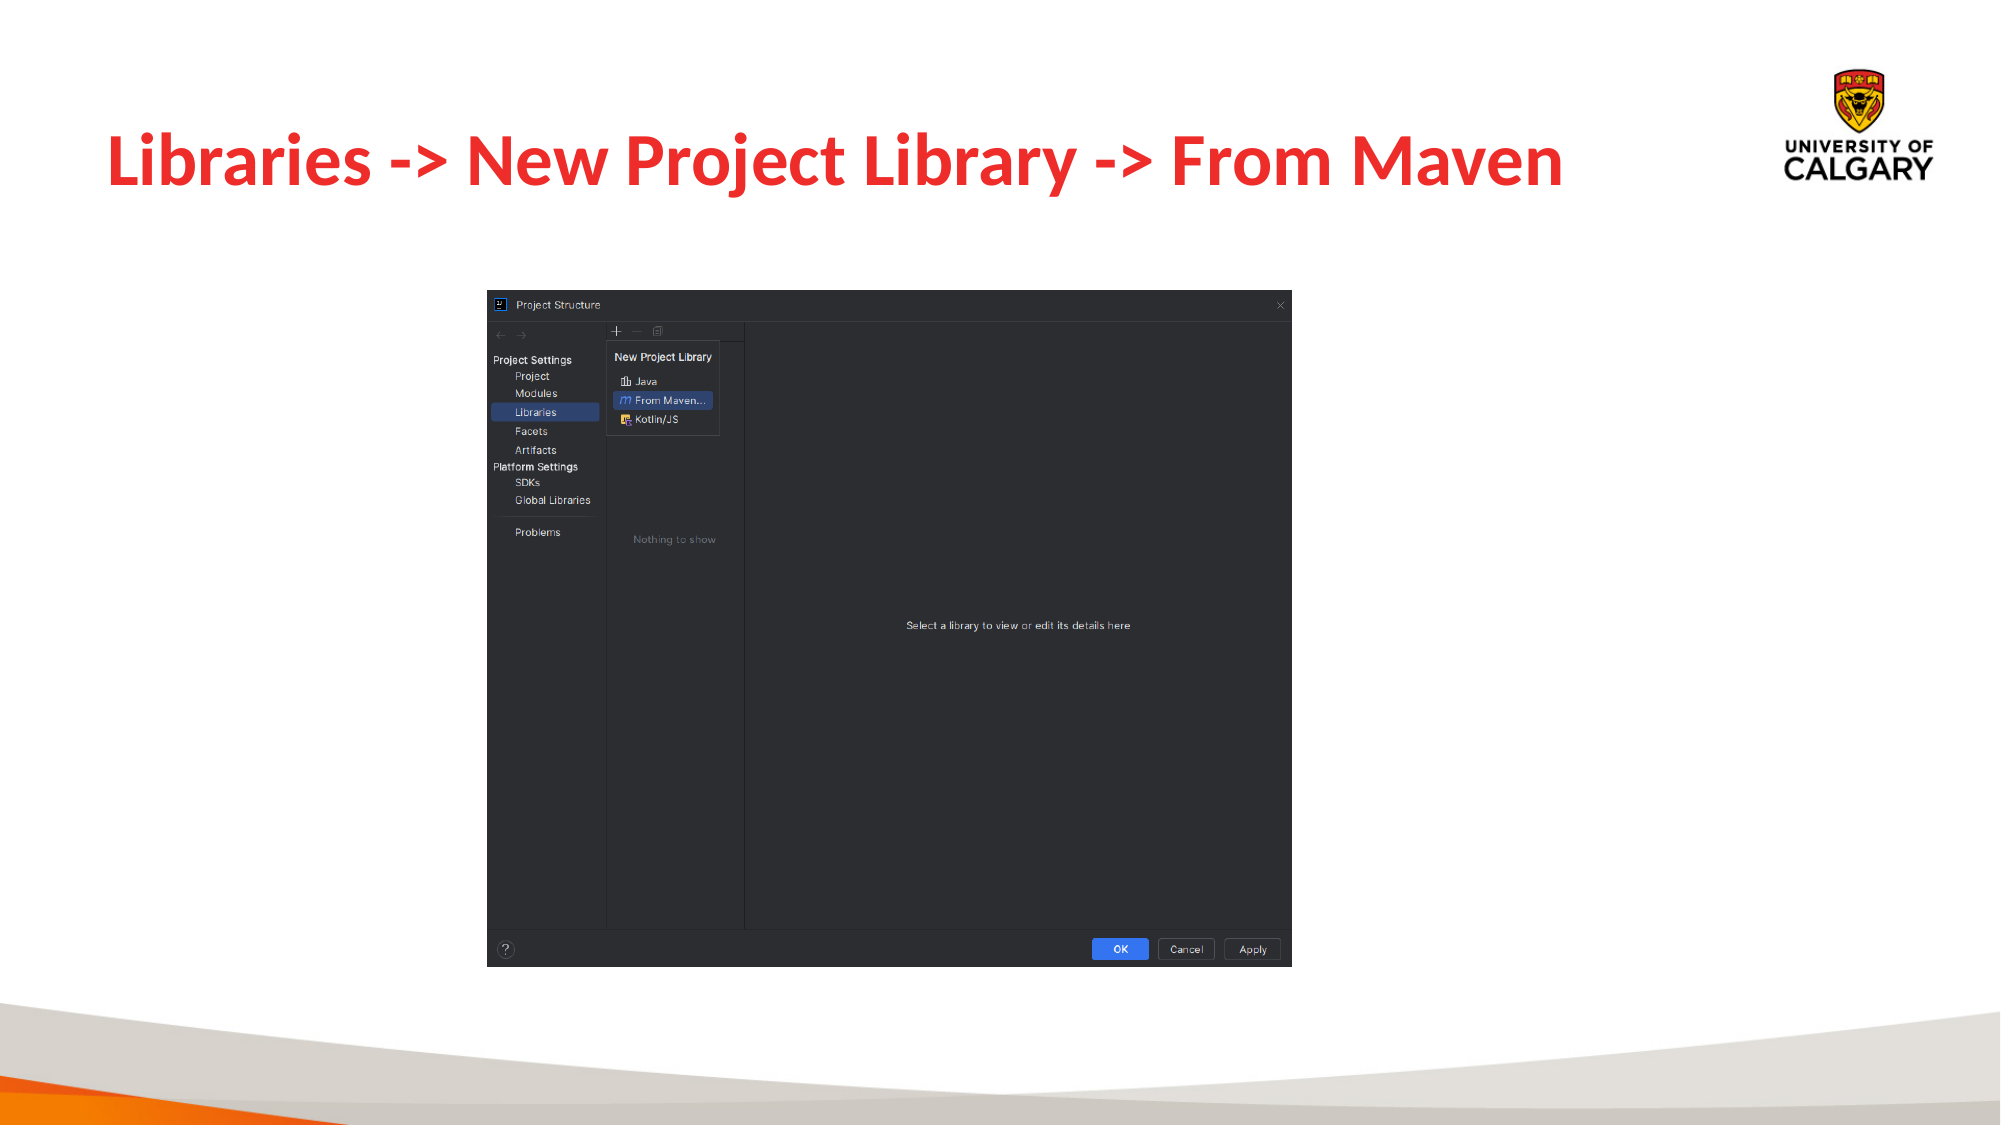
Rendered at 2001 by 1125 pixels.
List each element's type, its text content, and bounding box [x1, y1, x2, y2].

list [487, 290, 1292, 967]
title Libraries -> New Project Library -> From Maven [92, 76, 1688, 246]
picture [0, 0, 2001, 1125]
